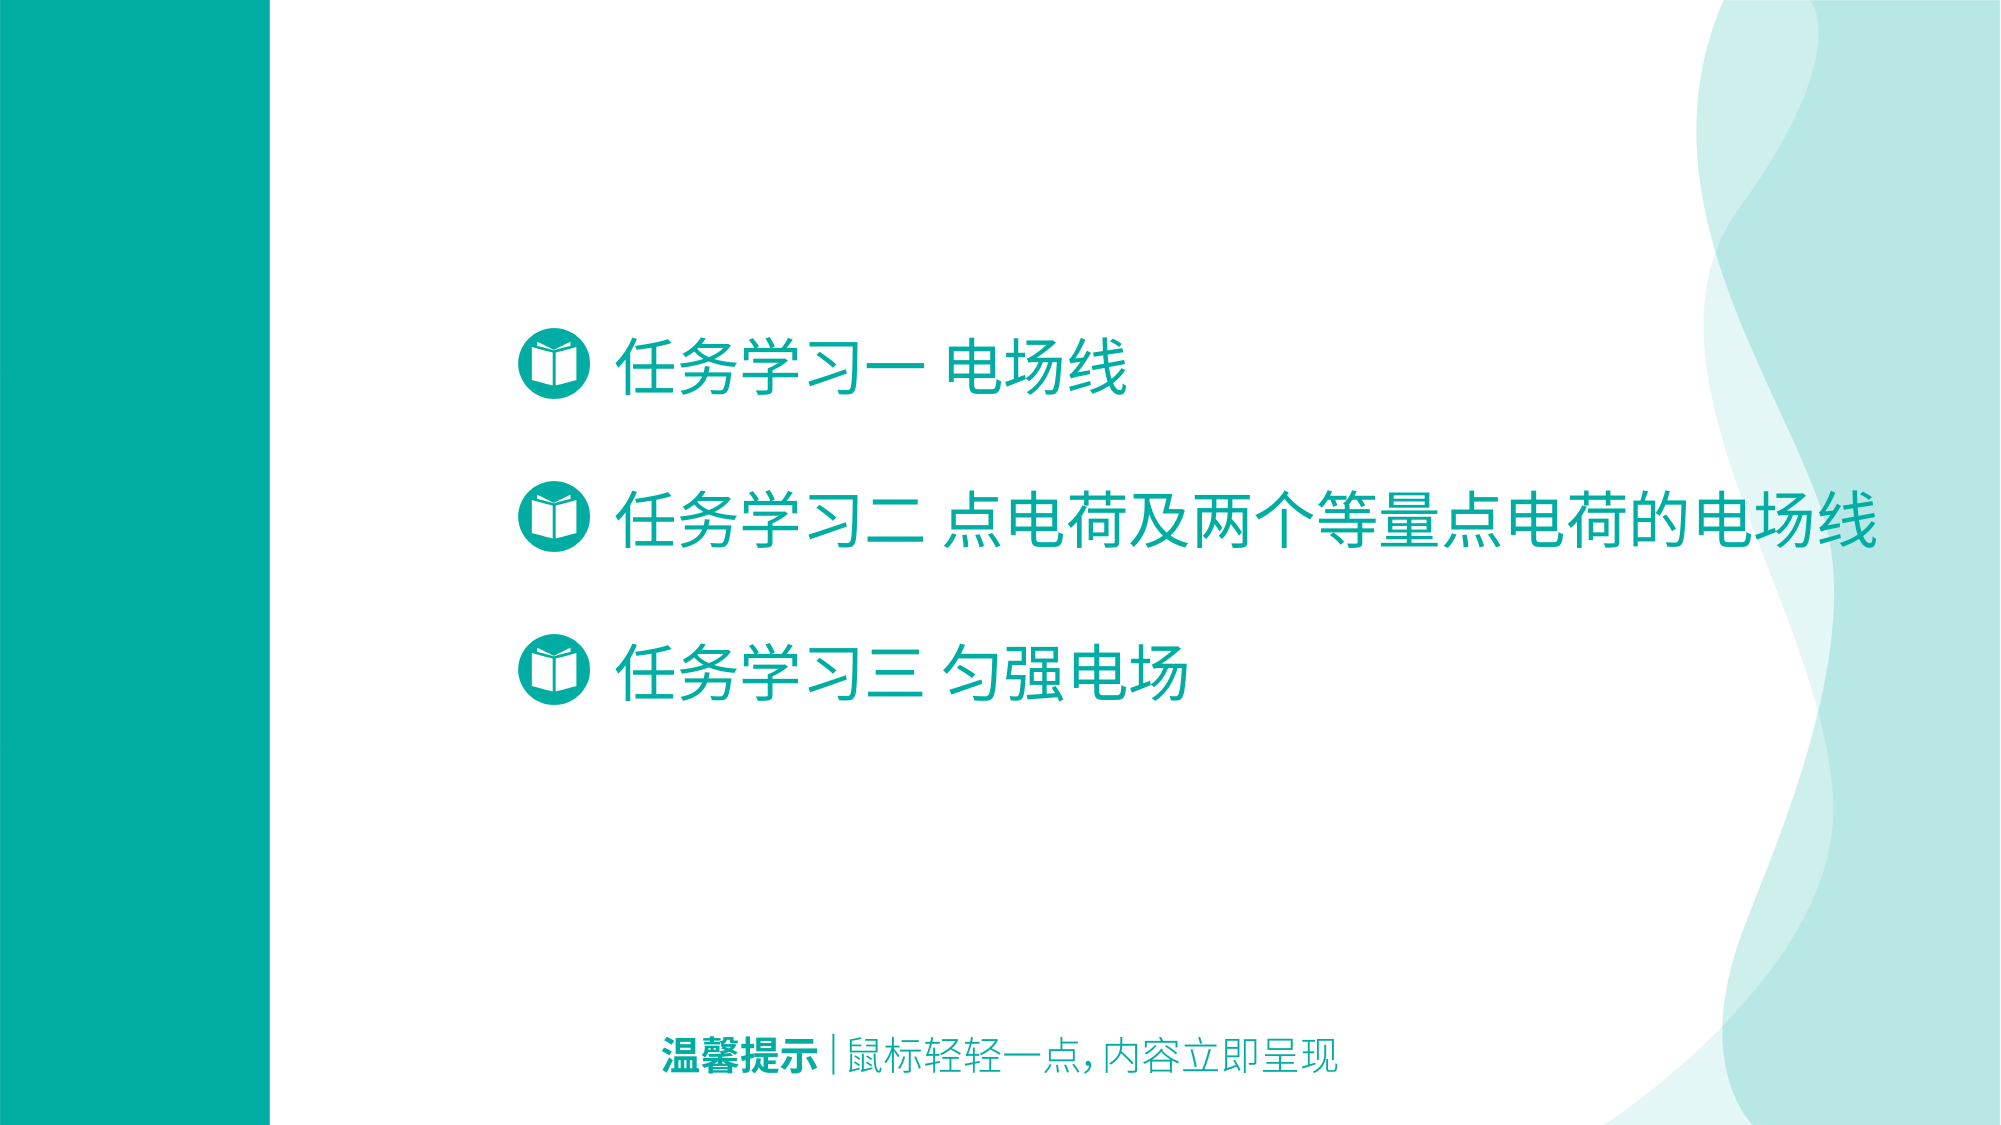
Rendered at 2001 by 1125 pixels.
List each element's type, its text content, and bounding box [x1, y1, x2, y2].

text_box 任务学习二 点电荷及两个等量点电荷的电场线 [602, 475, 1932, 558]
text_box 任务学习一 电场线 [602, 322, 1932, 405]
text_box 任务学习三 匀强电场 [602, 628, 1932, 711]
picture [0, 0, 2000, 1125]
